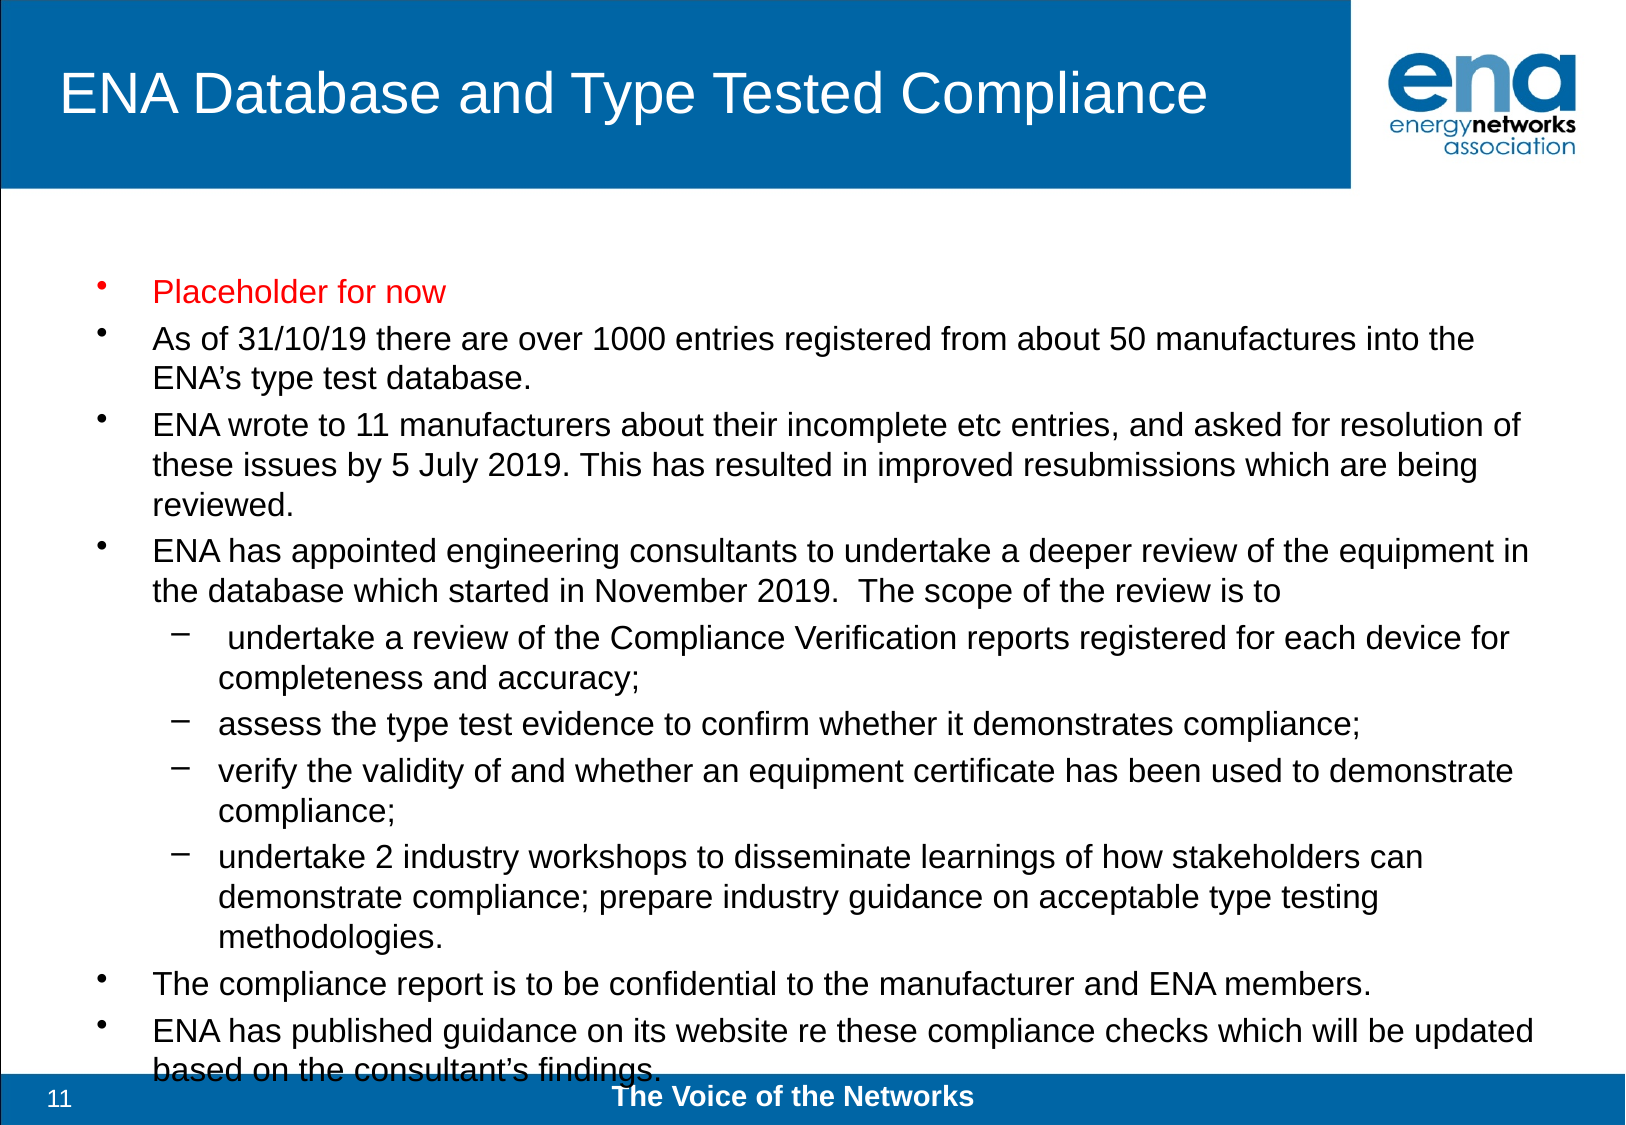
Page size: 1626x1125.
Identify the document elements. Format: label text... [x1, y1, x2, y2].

list Placeholder for now As of 31/10/19 there are over 1000 entries registered from about 50 manufactures into the ENA’s type test database. ENA wrote to 11 manufacturers about their incomplete etc entries, and asked for resolution of these issues by 5 July 2019. This has resulted in improved resubmissions which are being reviewed. ENA has appointed engineering consultants to undertake a deeper review of the equipment in the database which started in November 2019. The scope of the review is to undertake a review of the Compliance Verification reports registered for each device for completeness and accuracy; assess the type test evidence to confirm whether it demonstrates compliance; verify the validity of and whether an equipment certificate has been used to demonstrate compliance; undertake 2 industry workshops to disseminate learnings of how stakeholders can demonstrate compliance; prepare industry guidance on acceptable type testing methodologies. The compliance report is to be confidential to the manufacturer and ENA members. ENA has published guidance on its website re these compliance checks which will be updated based on the consultant’s findings. [80, 262, 1584, 1006]
picture [0, 0, 1625, 1125]
title ENA Database and Type Tested Compliance [44, 30, 1312, 149]
